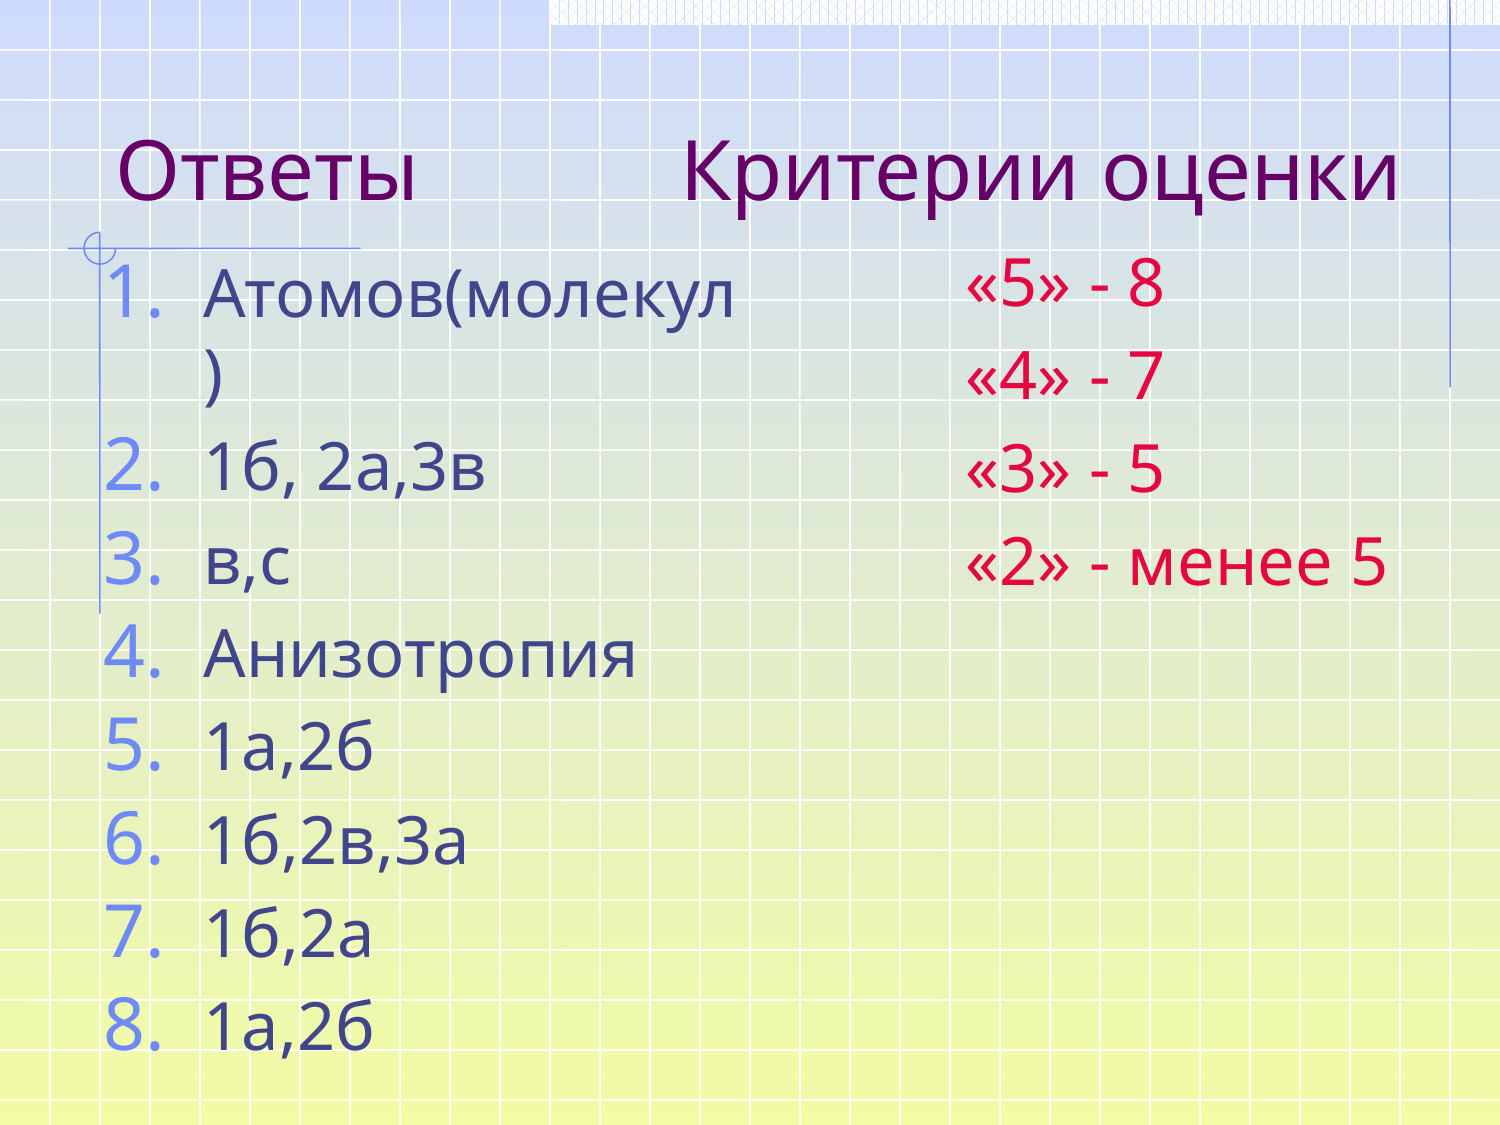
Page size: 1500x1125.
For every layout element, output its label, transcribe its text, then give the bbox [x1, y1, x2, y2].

list «5» - 8 «4» - 7 «3» - 5 «2» - менее 5 [950, 231, 1500, 907]
title Ответы Критерии оценки [100, 136, 1460, 325]
list Атомов(молекул) 1б, 2а,3в в,с Анизотропия 1а,2б 1б,2в,3а 1б,2а 1а,2б [88, 243, 763, 1059]
